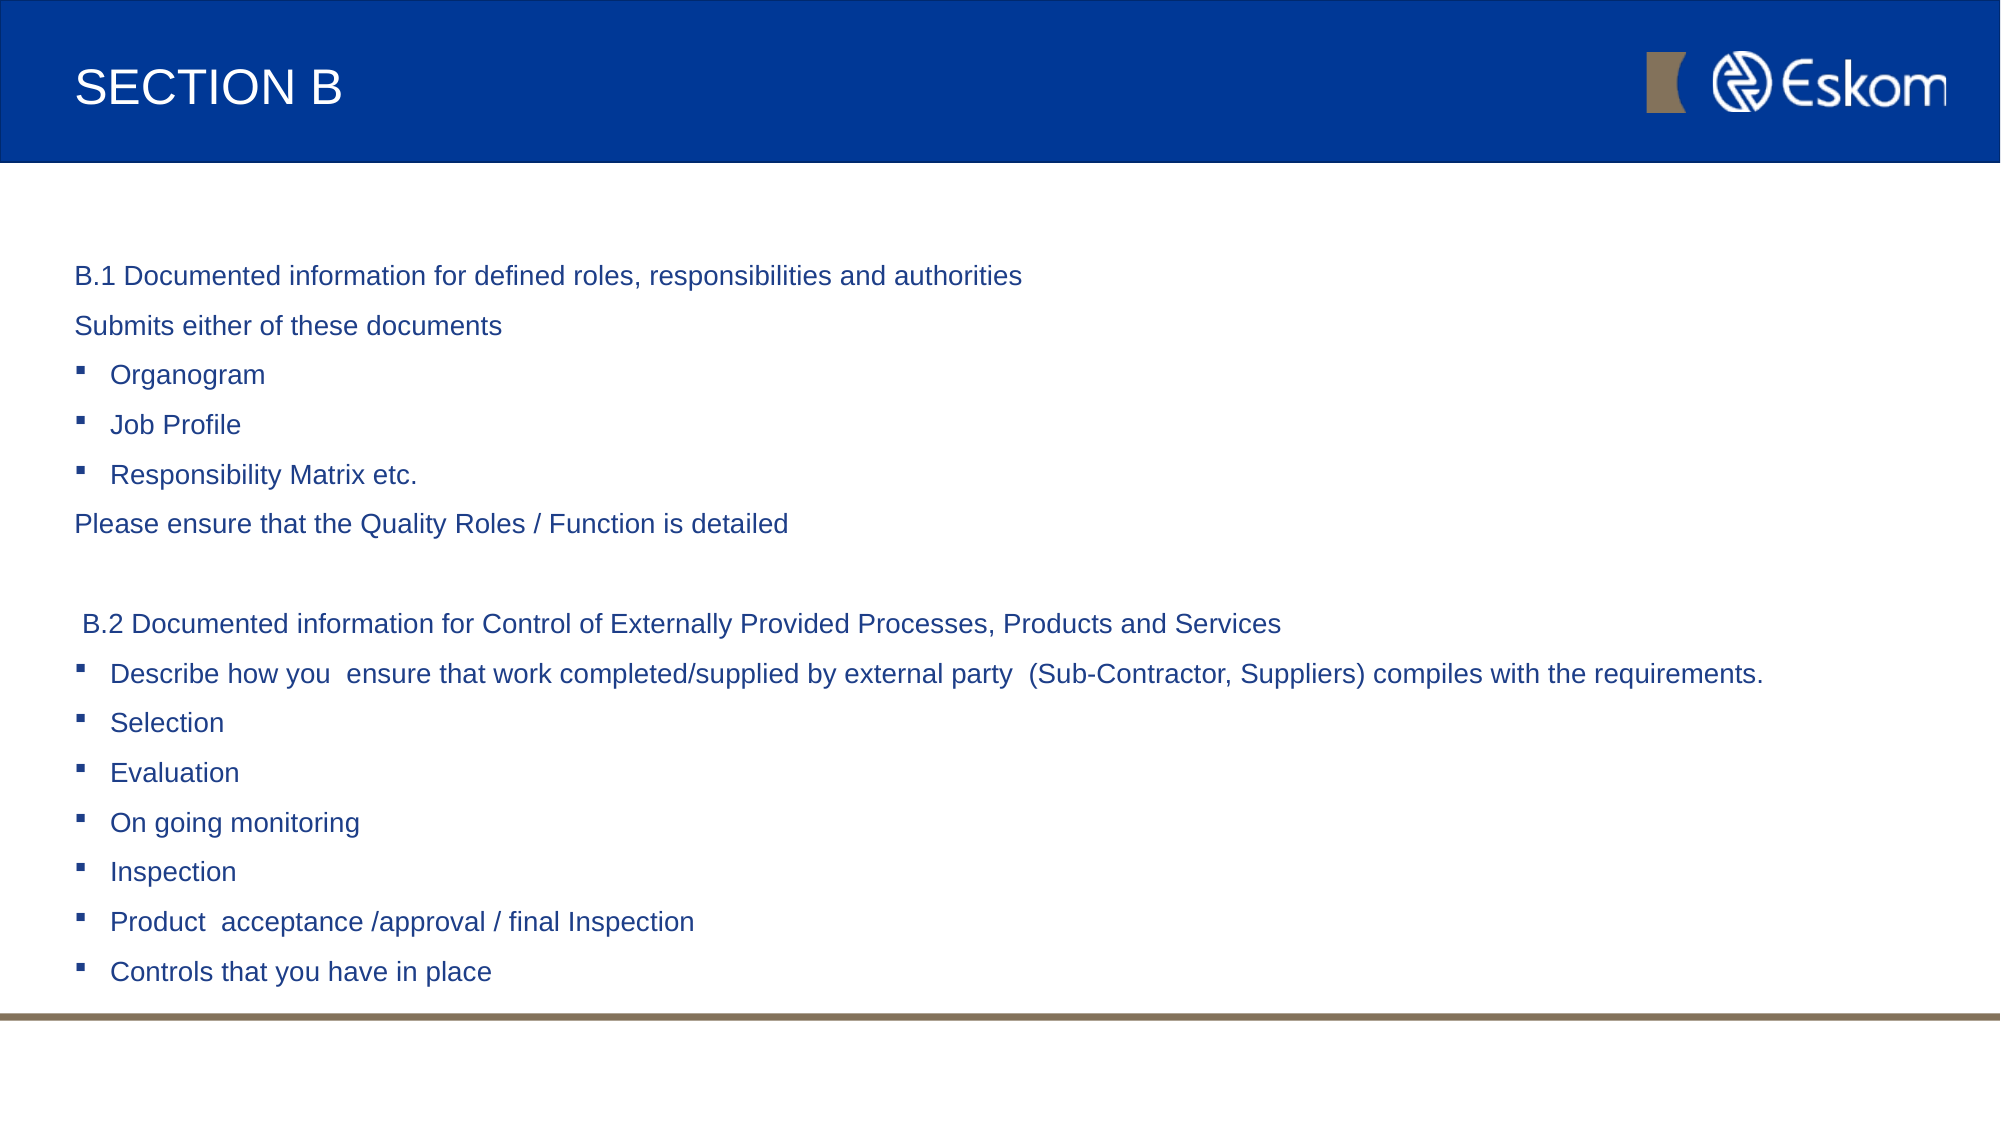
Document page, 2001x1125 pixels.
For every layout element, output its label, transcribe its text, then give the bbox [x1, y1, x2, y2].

list B.1 Documented information for defined roles, responsibilities and authorities Submits either of these documents Organogram Job Profile Responsibility Matrix etc. Please ensure that the Quality Roles / Function is detailed B.2 Documented information for Control of Externally Provided Processes, Products and Services Describe how you ensure that work completed/supplied by external party (Sub-Contractor, Suppliers) compiles with the requirements. Selection Evaluation On going monitoring Inspection Product acceptance /approval / final Inspection Controls that you have in place [59, 200, 1927, 998]
title SECTION B [59, 33, 1620, 143]
